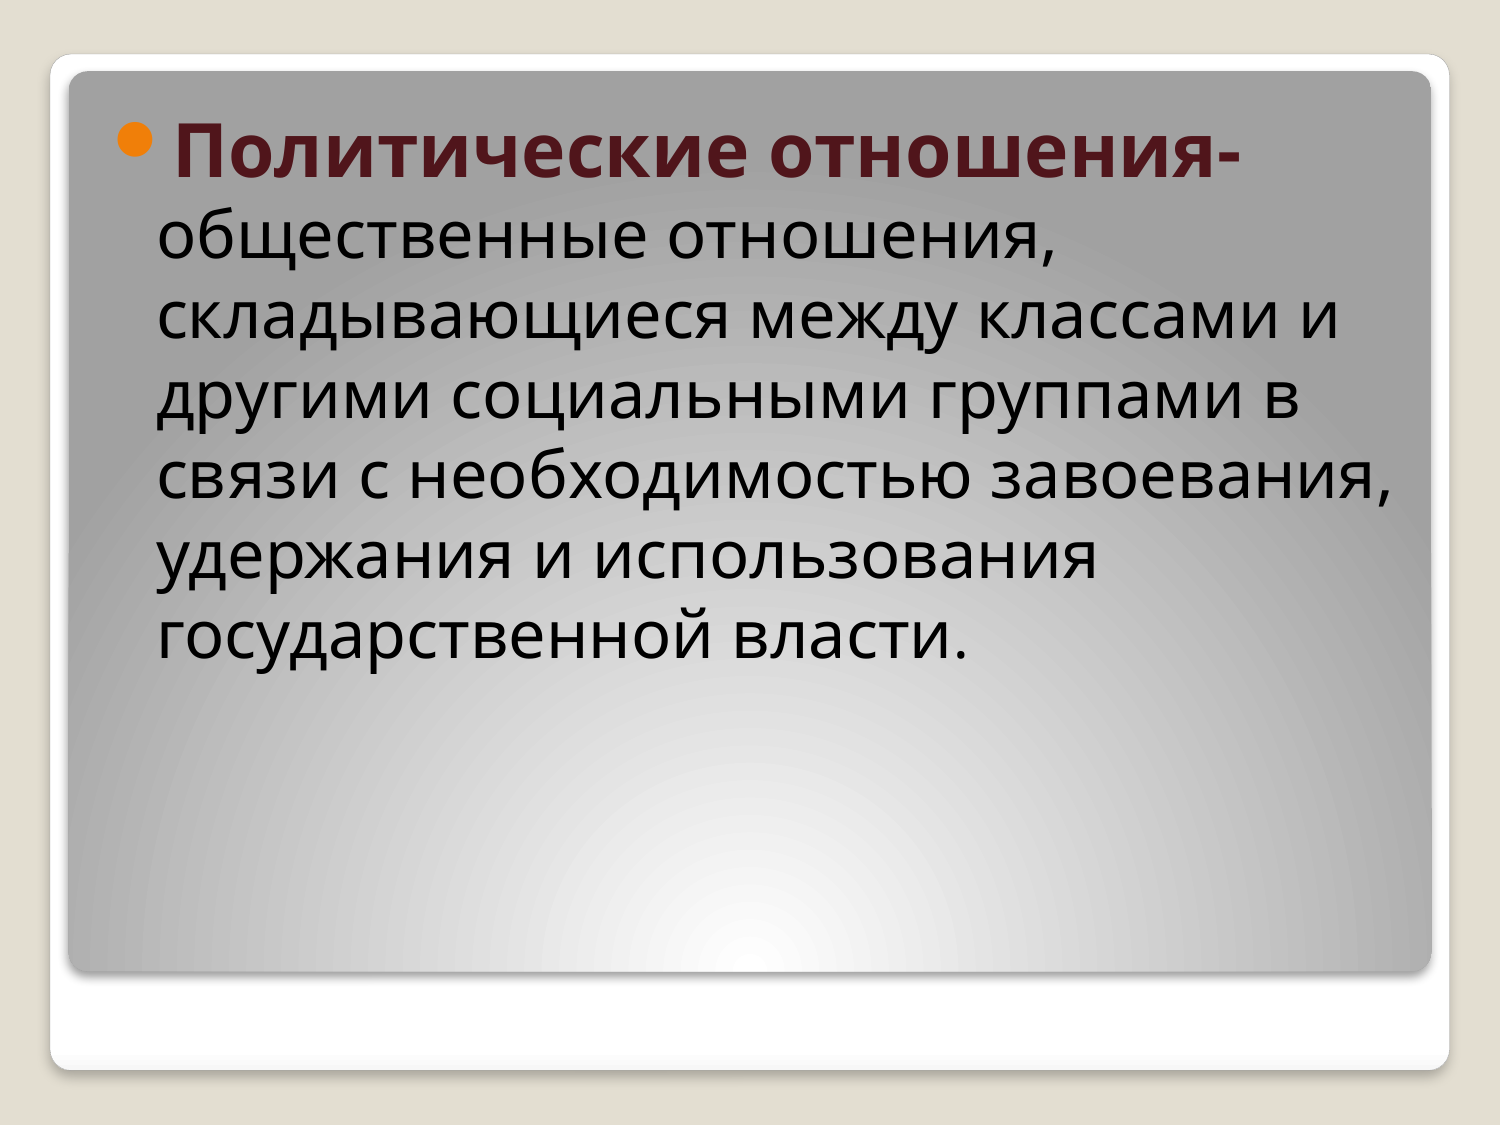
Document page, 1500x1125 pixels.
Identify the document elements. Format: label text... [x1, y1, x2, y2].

list Политические отношения- общественные отношения, складывающиеся между классами и другими социальными группами в связи с необходимостью завоевания, удержания и использования государственной власти. [82, 86, 1425, 844]
